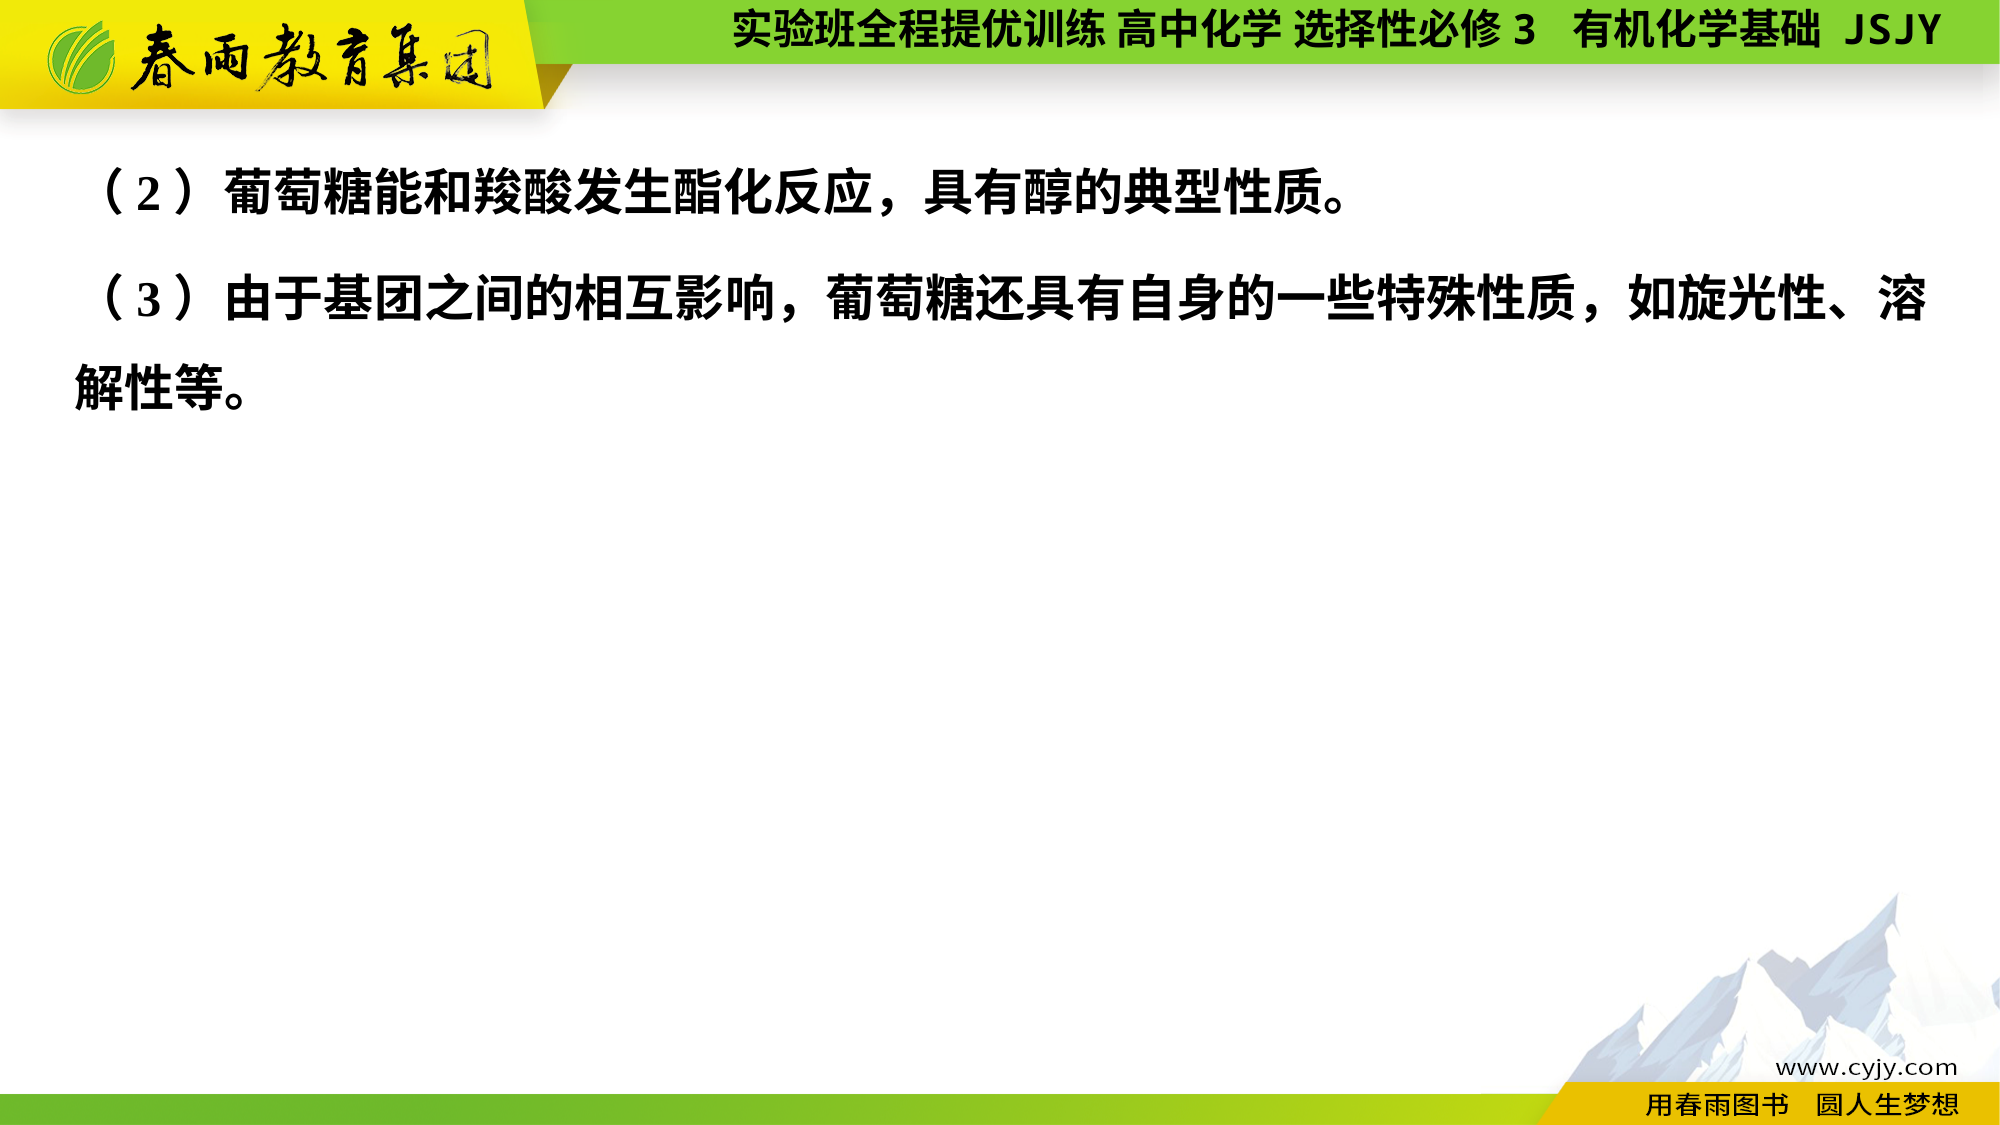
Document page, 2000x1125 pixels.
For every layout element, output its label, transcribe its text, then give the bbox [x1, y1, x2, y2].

list （2）葡萄糖能和羧酸发生酯化反应，具有醇的典型性质。 （3）由于基团之间的相互影响，葡萄糖还具有自身的一些特殊性质，如旋光性、溶解性等。 [59, 122, 1944, 416]
picture [0, 0, 2000, 1125]
